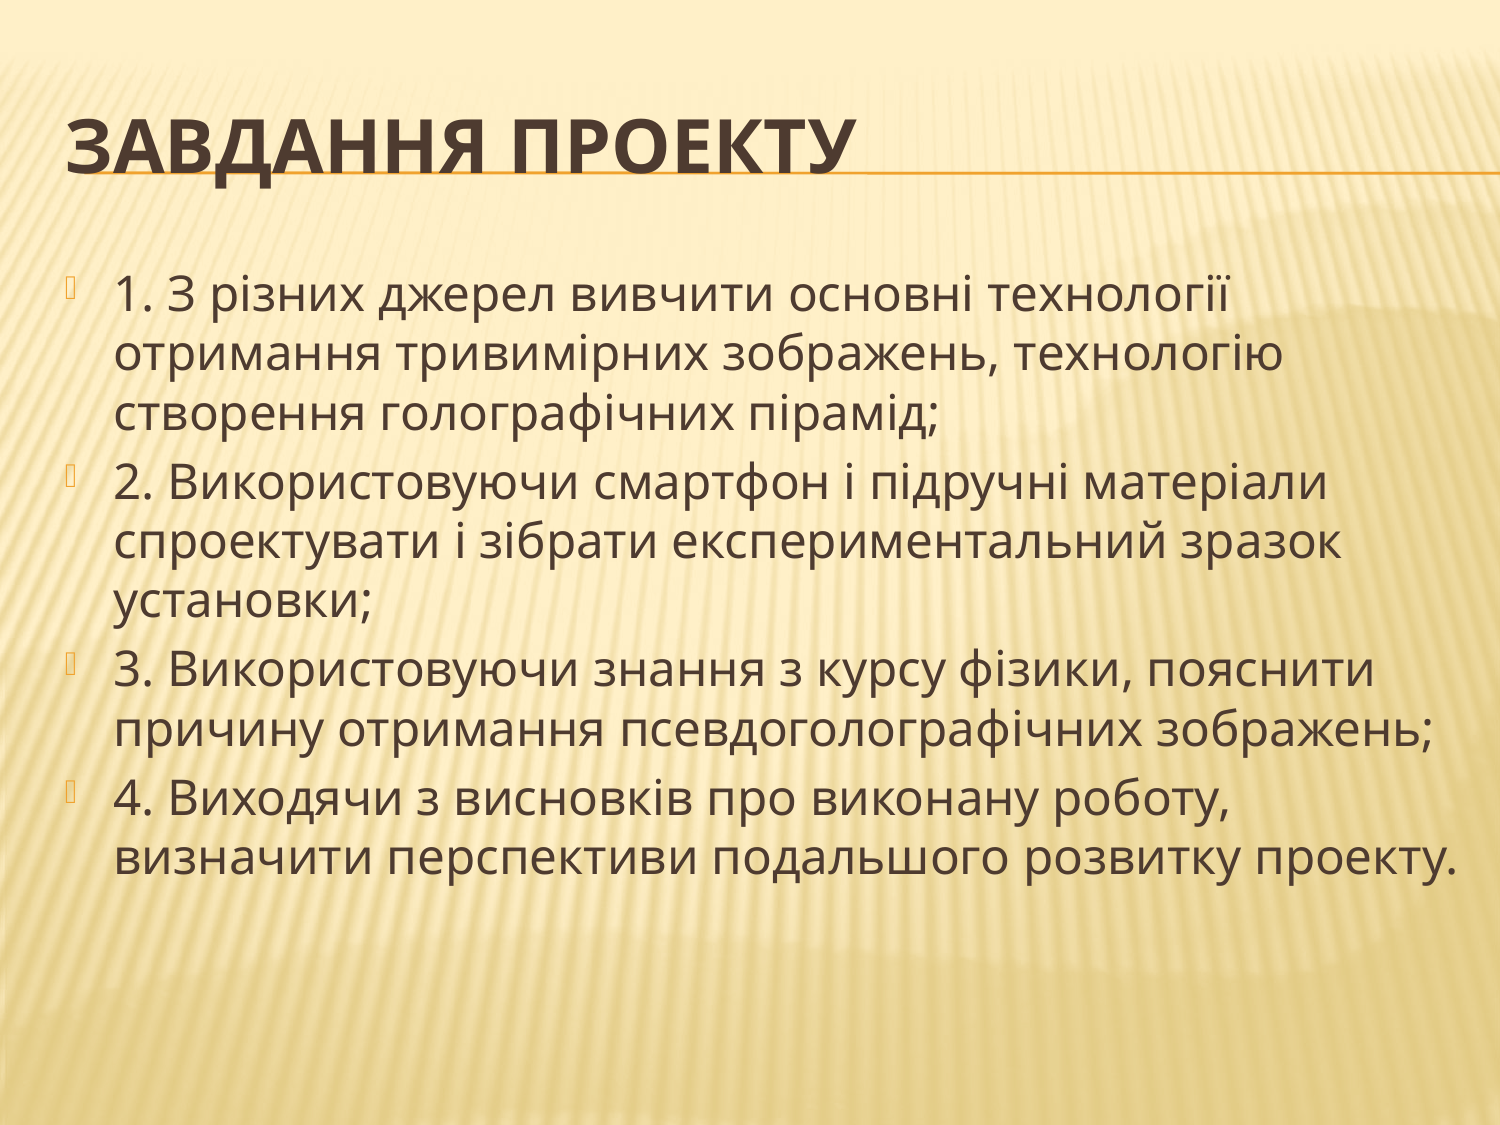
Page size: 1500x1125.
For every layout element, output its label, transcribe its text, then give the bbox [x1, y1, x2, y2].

title Завдання проекту [50, 75, 1475, 213]
list 1. З різних джерел вивчити основні технології отримання тривимірних зображень, технологію створення голографічних пірамід; 2. Використовуючи смартфон і підручні матеріали спроектувати і зібрати експериментальний зразок установки; 3. Використовуючи знання з курсу фізики, пояснити причину отримання псевдоголографічних зображень; 4. Виходячи з висновків про виконану роботу, визначити перспективи подальшого розвитку проекту. [50, 254, 1475, 998]
